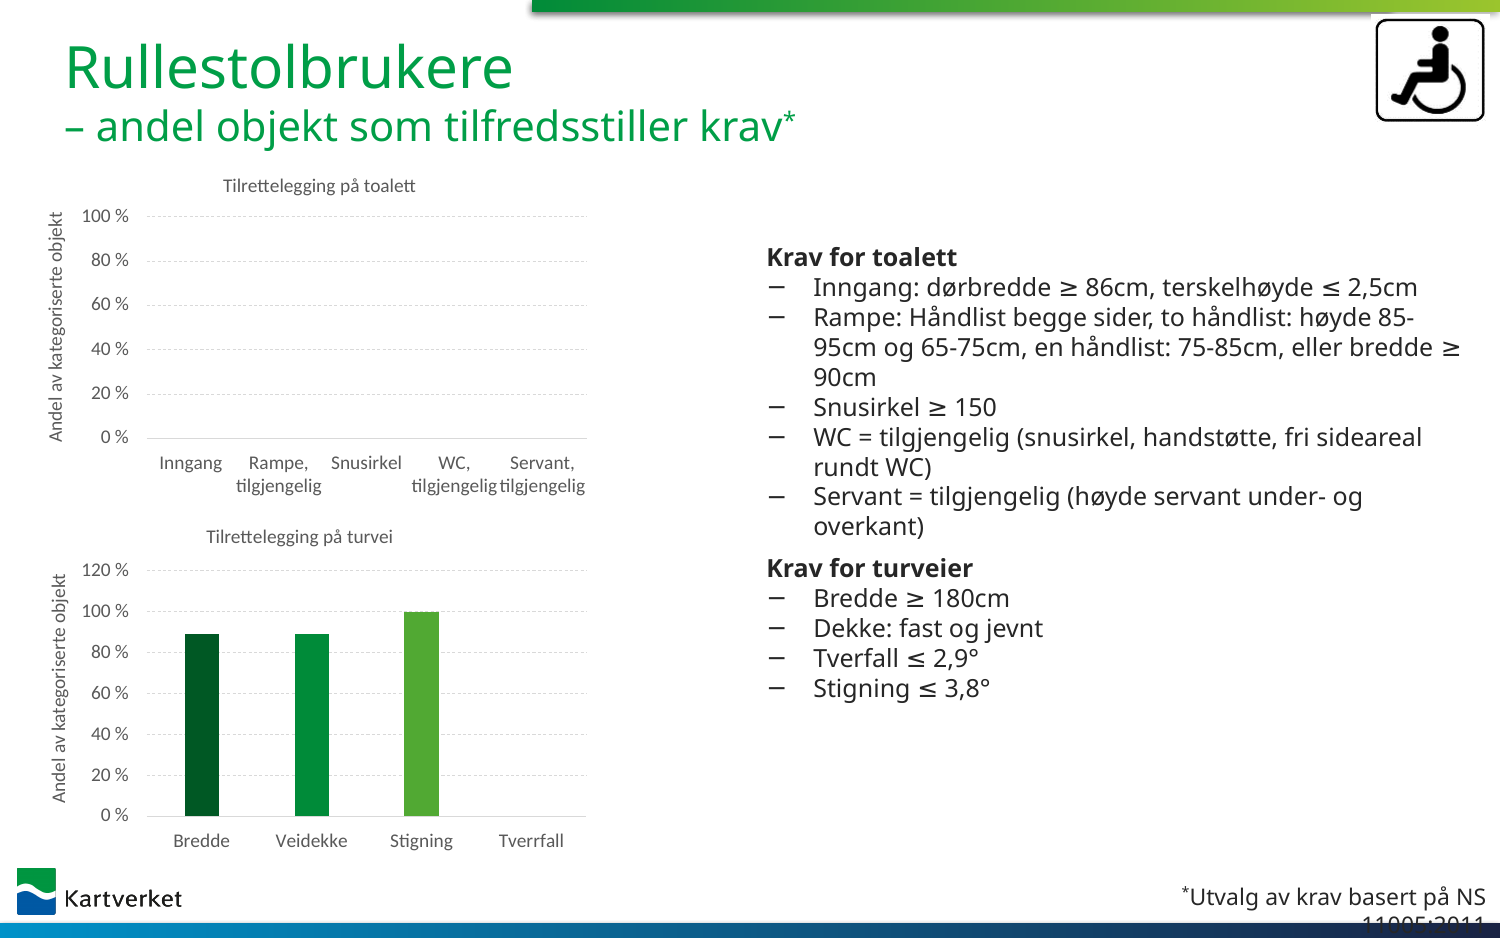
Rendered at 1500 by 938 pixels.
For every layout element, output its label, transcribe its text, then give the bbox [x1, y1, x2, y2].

text_box Rullestolbrukere – andel objekt som tilfredsstiller krav* [49, 14, 1431, 158]
picture [41, 520, 598, 859]
text_box Krav for toalett Inngang: dørbredde ≥ 86cm, terskelhøyde ≤ 2,5cm Rampe: Håndlist begge sider, to håndlist: høyde 85-95cm og 65-75cm, en håndlist: 75-85cm, eller bredde ≥ 90cm Snusirkel ≥ 150 WC = tilgjengelig (snusirkel, handstøtte, fri sideareal rundt WC) Servant = tilgjengelig (høyde servant under- og overkant) [751, 234, 1483, 545]
text_box Krav for turveier Bredde ≥ 180cm Dekke: fast og jevnt Tverfall ≤ 2,9° Stigning ≤ 3,8° [751, 545, 1483, 710]
picture [1371, 13, 1491, 127]
picture [41, 166, 598, 505]
text_box *Utvalg av krav basert på NS 11005:2011 [1068, 873, 1500, 938]
